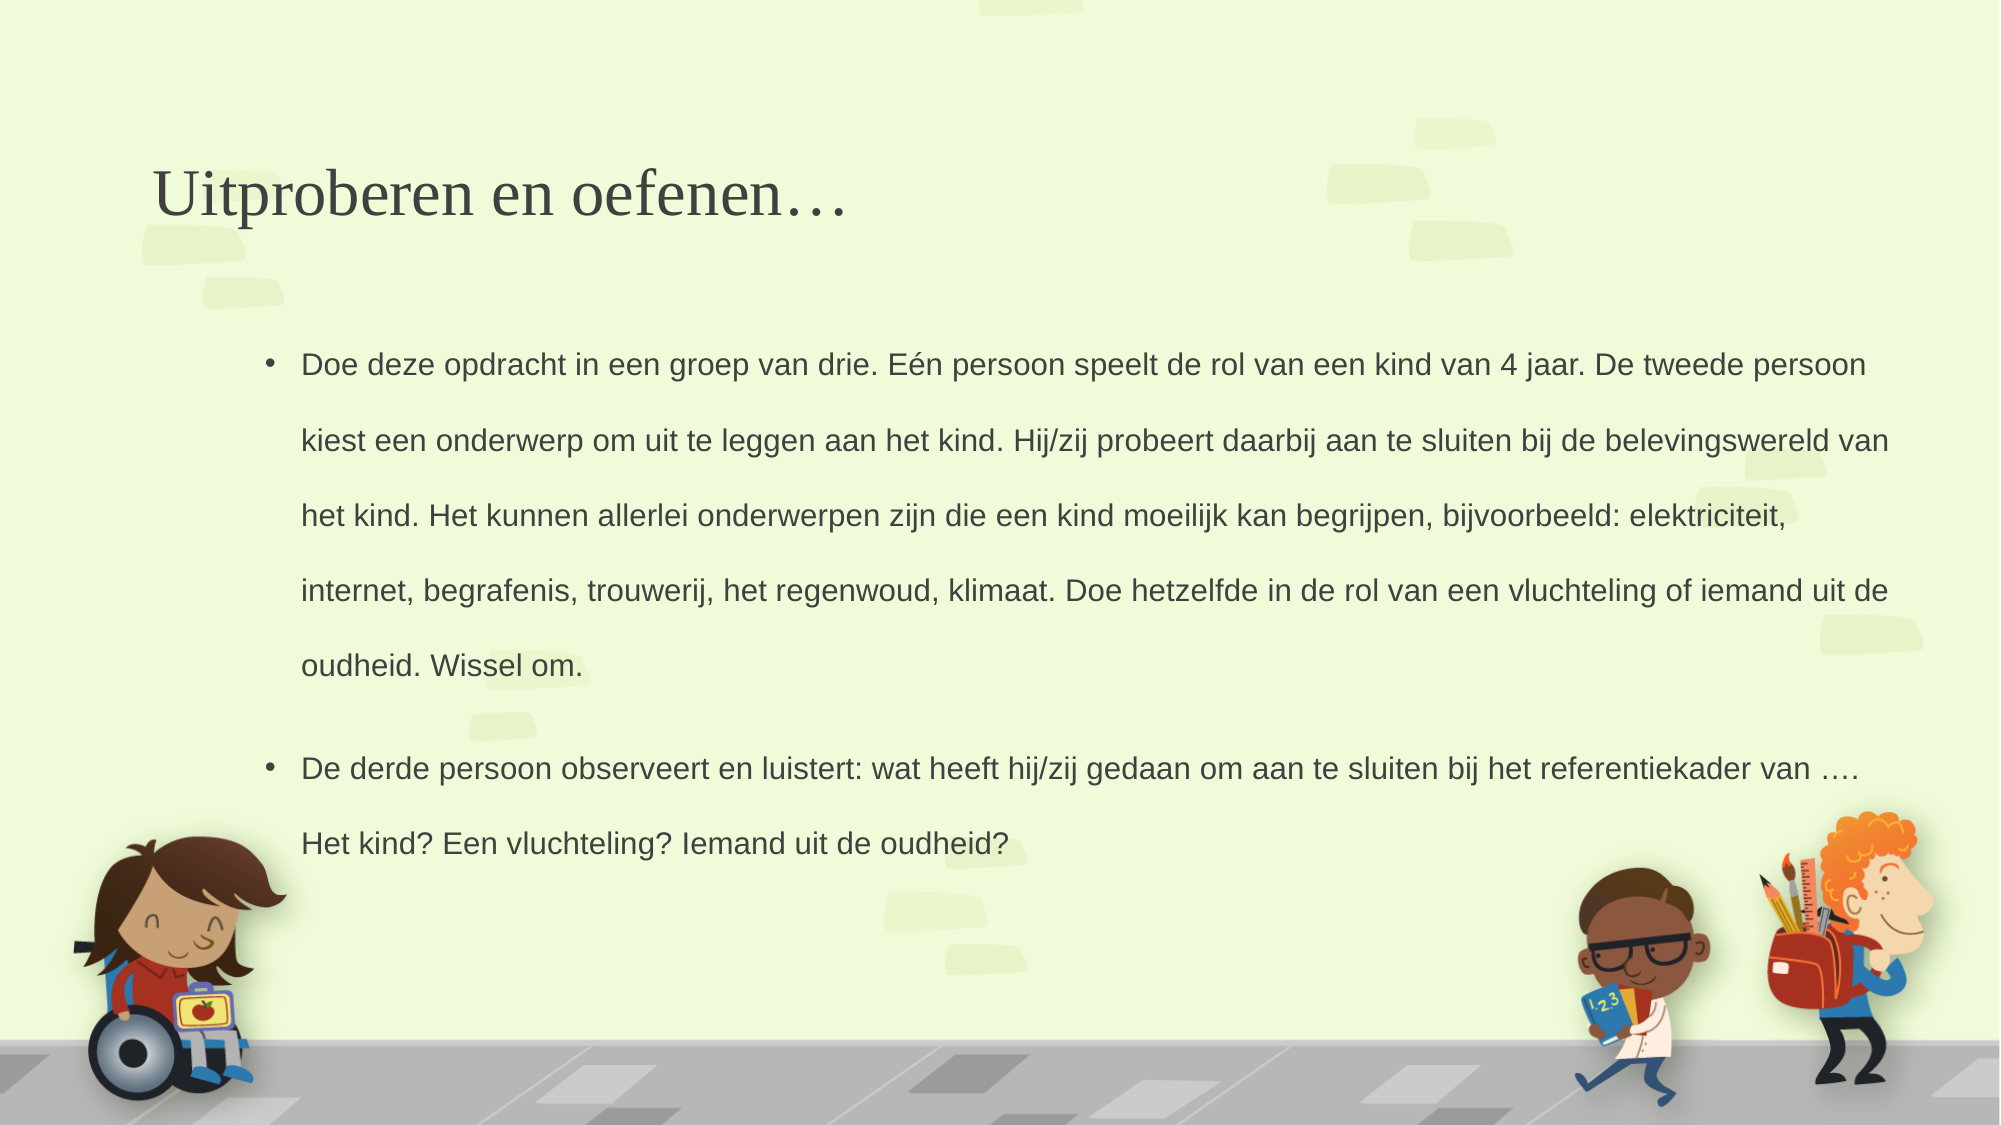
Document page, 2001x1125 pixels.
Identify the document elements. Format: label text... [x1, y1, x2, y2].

title Uitproberen en oefenen… [137, 59, 1750, 238]
picture [0, 0, 2000, 1125]
list Doe deze opdracht in een groep van drie. Eén persoon speelt de rol van een kind van 4 jaar. De tweede persoon kiest een onderwerp om uit te leggen aan het kind. Hij/zij probeert daarbij aan te sluiten bij de belevingswereld van het kind. Het kunnen allerlei onderwerpen zijn die een kind moeilijk kan begrijpen, bijvoorbeeld: elektriciteit, internet, begrafenis, trouwerij, het regenwoud, klimaat. Doe hetzelfde in de rol van een vluchteling of iemand uit de oudheid. Wissel om. De derde persoon observeert en luistert: wat heeft hij/zij gedaan om aan te sluiten bij het referentiekader van …. Het kind? Een vluchteling? Iemand uit de oudheid? [249, 299, 1910, 870]
